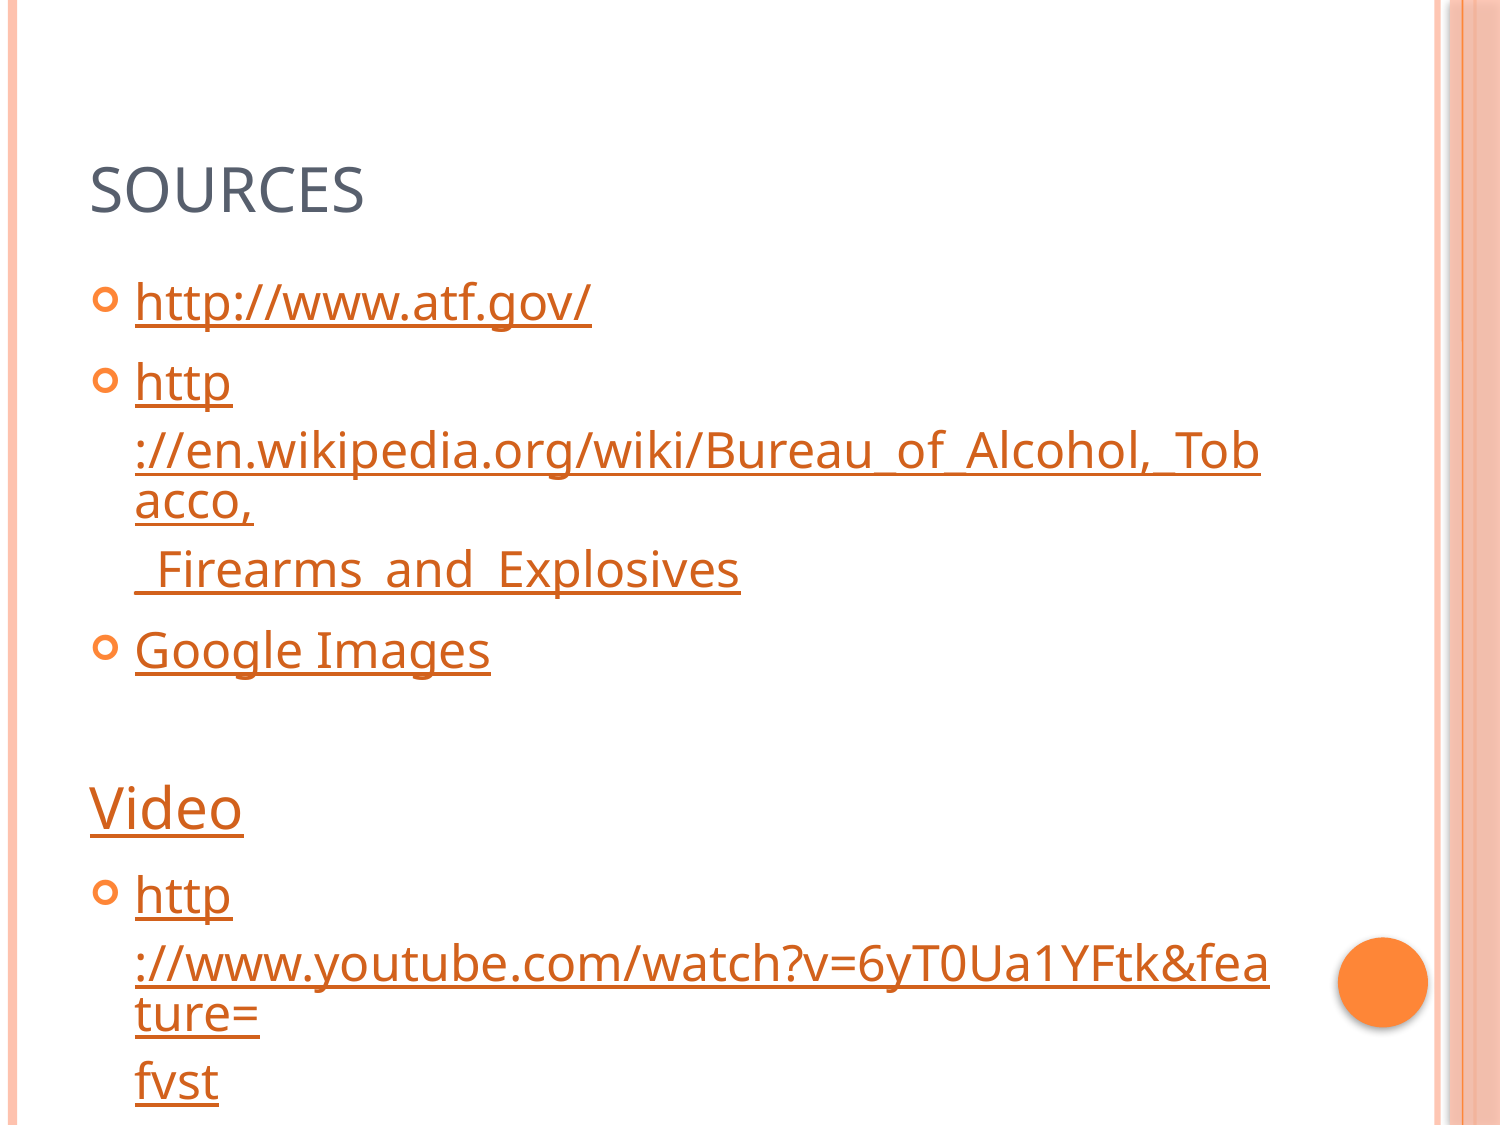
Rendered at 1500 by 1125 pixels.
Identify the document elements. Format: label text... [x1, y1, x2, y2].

list http://www.atf.gov/ http://en.wikipedia.org/wiki/Bureau_of_Alcohol,_Tobacco,_Firearms_and_Explosives Google Images Video http://www.youtube.com/watch?v=6yT0Ua1YFtk&feature=fvst [75, 262, 1300, 1062]
title Sources [75, 45, 1300, 233]
